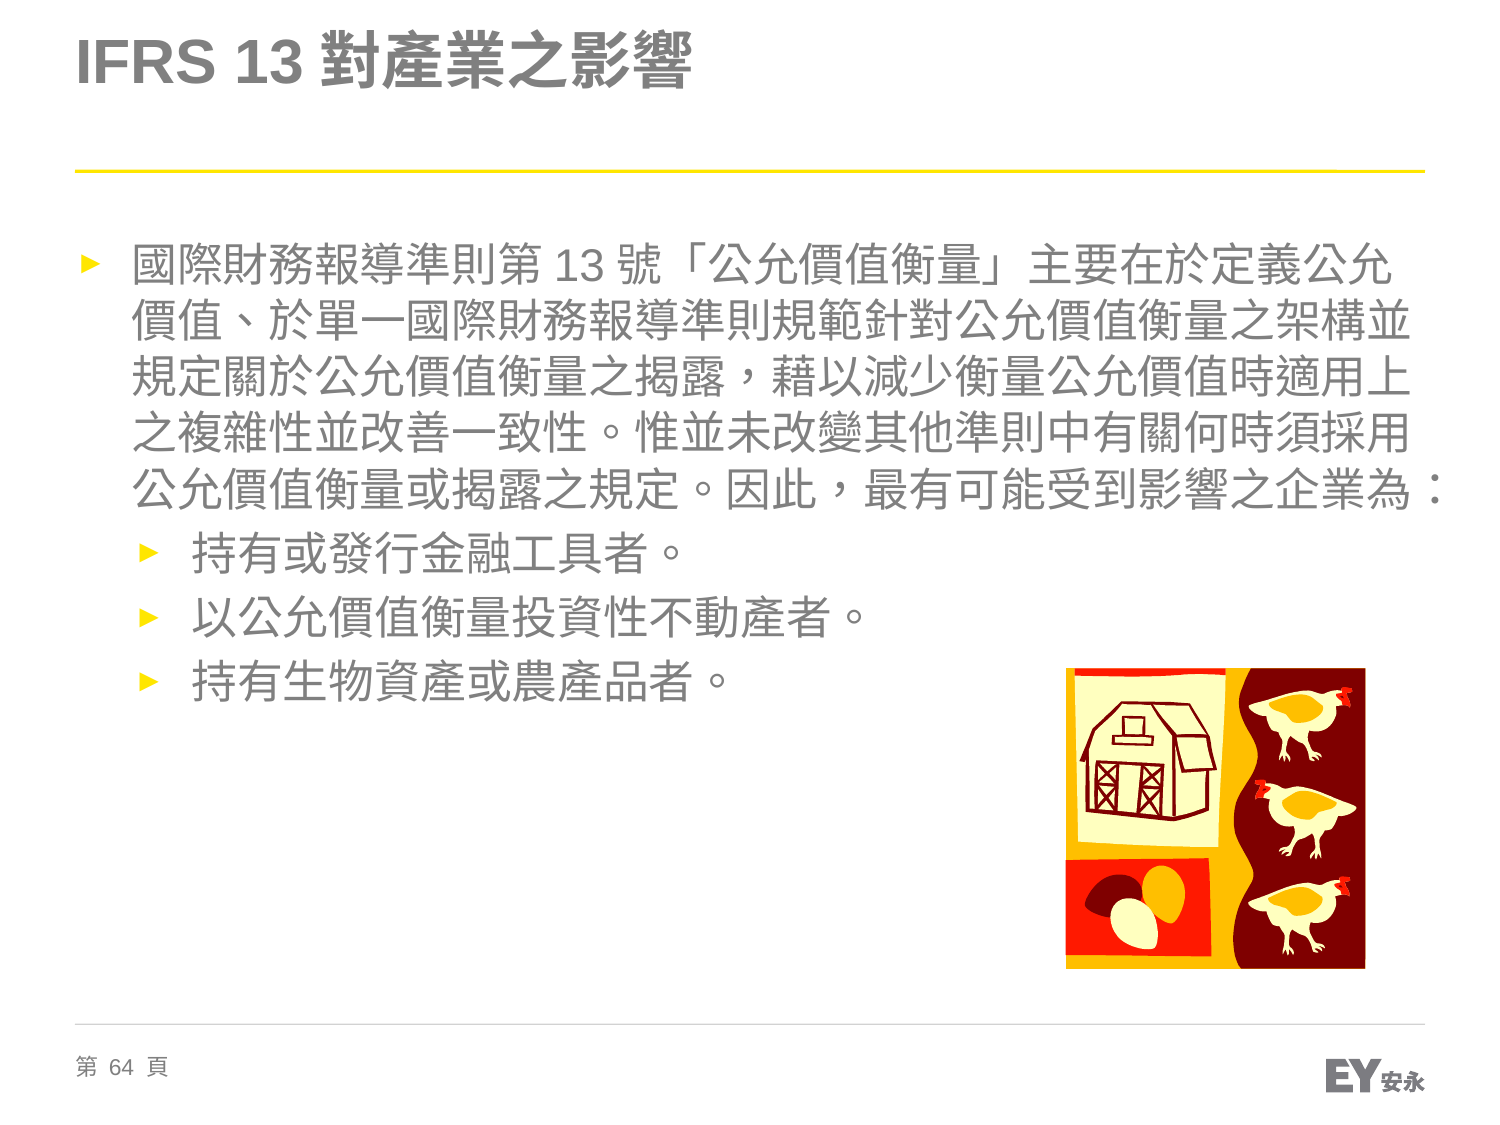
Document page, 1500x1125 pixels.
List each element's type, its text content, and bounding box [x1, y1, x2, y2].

title IFRS 13對產業之影響 [75, 33, 1425, 175]
list 國際財務報導準則第13號「公允價值衡量」主要在於定義公允價值、於單一國際財務報導準則規範針對公允價值衡量之架構並規定關於公允價值衡量之揭露，藉以減少衡量公允價值時適用上之複雜性並改善一致性。惟並未改變其他準則中有關何時須採用公允價值衡量或揭露之規定。因此，最有可能受到影響之企業為： 持有或發行金融工具者。 以公允價值衡量投資性不動產者。 持有生物資產或農產品者。 [75, 233, 1425, 1005]
picture [1065, 668, 1366, 969]
